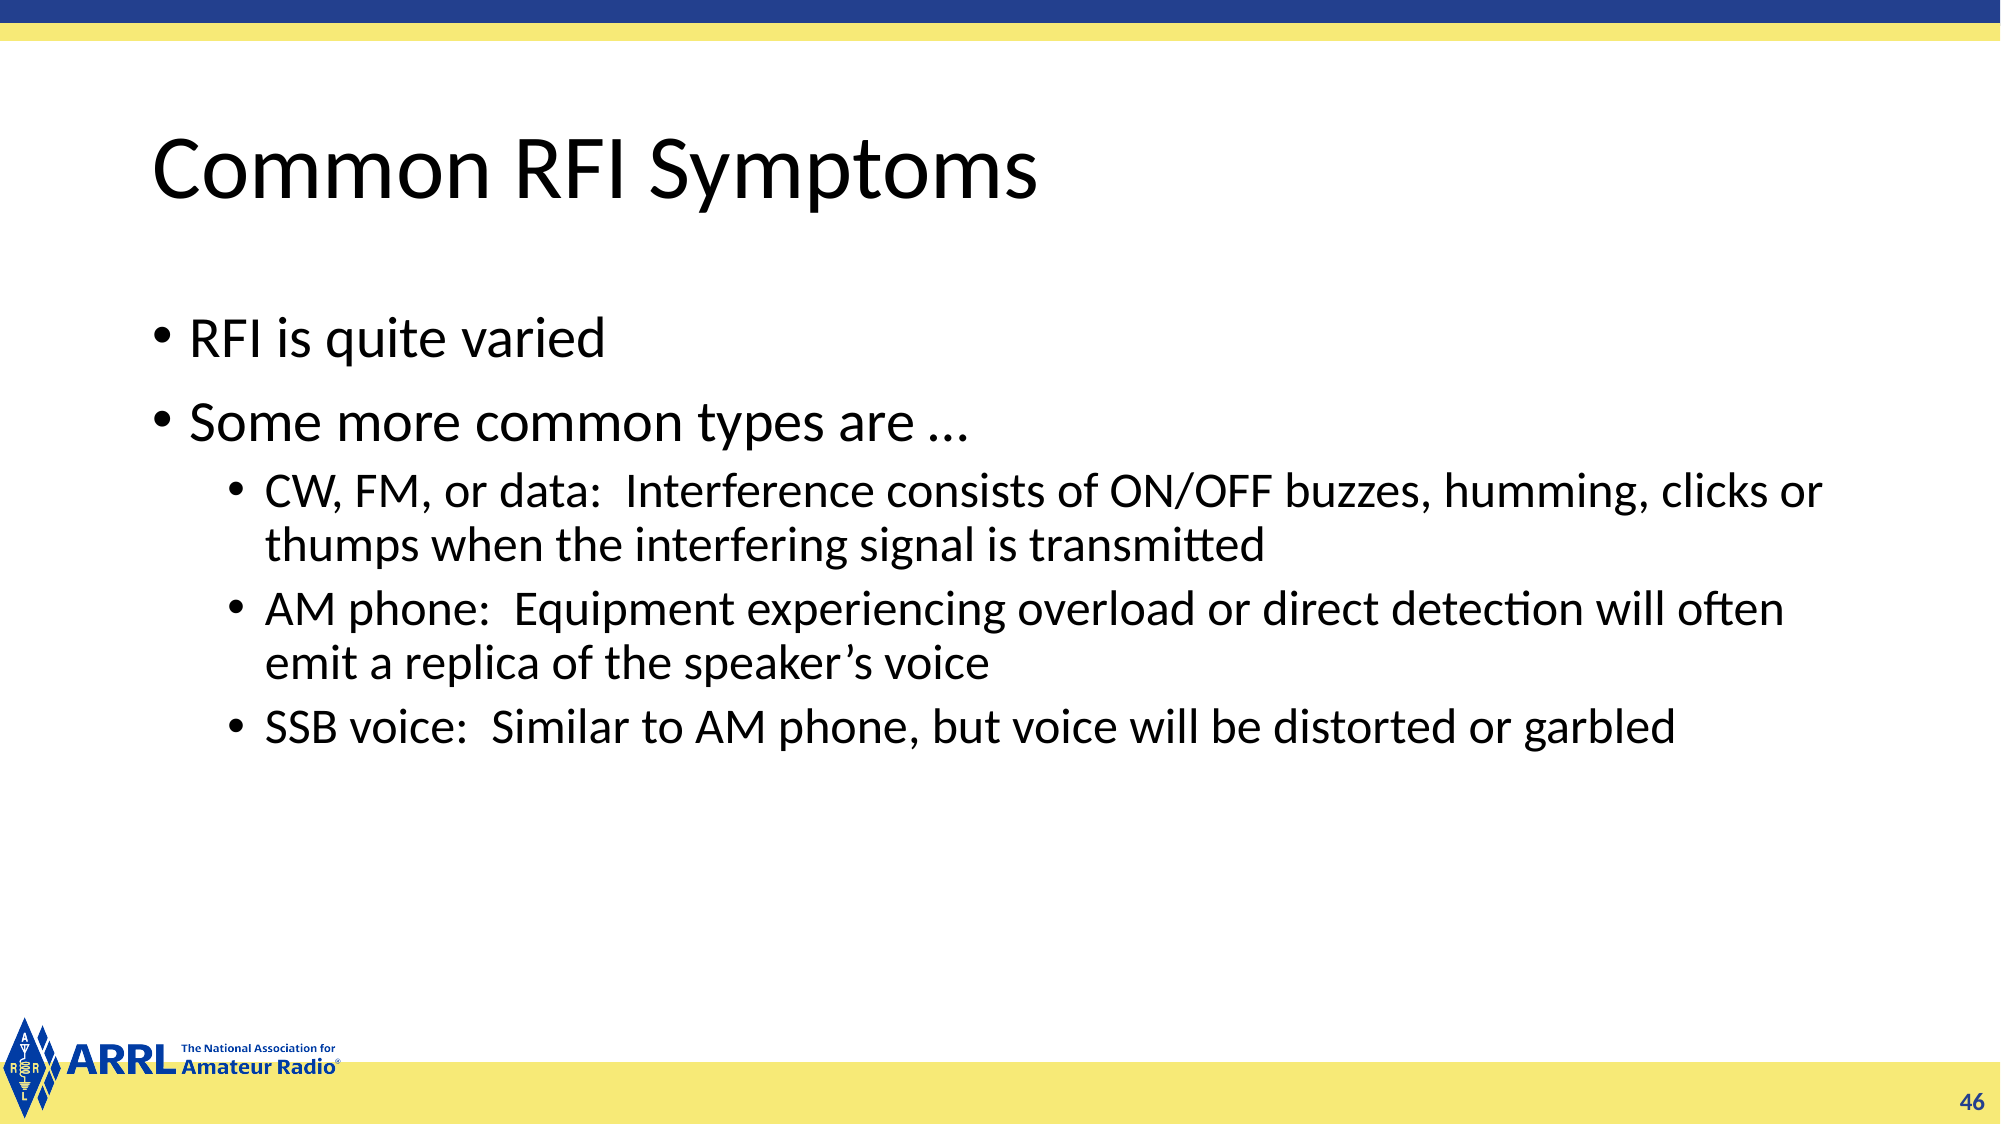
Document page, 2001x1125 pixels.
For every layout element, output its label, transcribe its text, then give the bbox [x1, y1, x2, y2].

list RFI is quite varied Some more common types are … CW, FM, or data: Interference consists of ON/OFF buzzes, humming, clicks or thumps when the interfering signal is transmitted AM phone: Equipment experiencing overload or direct detection will often emit a replica of the speaker’s voice SSB voice: Similar to AM phone, but voice will be distorted or garbled [137, 299, 1863, 1014]
picture [1, 1015, 342, 1121]
title Common RFI Symptoms [137, 59, 1863, 278]
